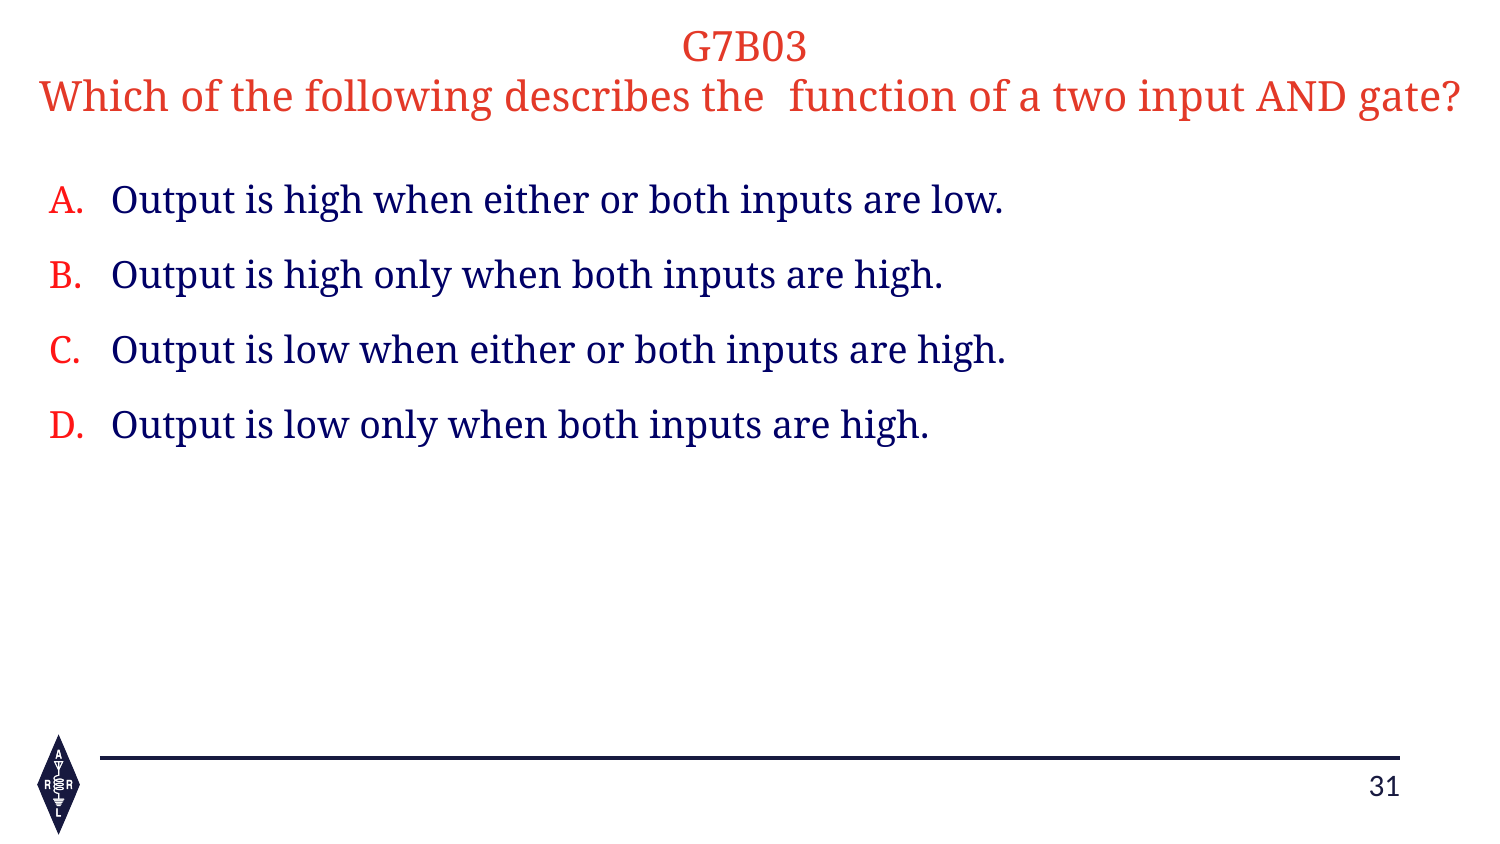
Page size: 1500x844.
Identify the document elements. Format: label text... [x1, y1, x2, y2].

picture [37, 734, 80, 835]
text_box Output is high when either or both inputs are low. Output is high only when both inputs are high. Output is low when either or both inputs are high. Output is low only when both inputs are high. [33, 146, 1445, 726]
text_box G7B03 Which of the following describes the function of a two input AND gate? [0, 12, 1500, 164]
slide_number 31 [1302, 761, 1400, 807]
